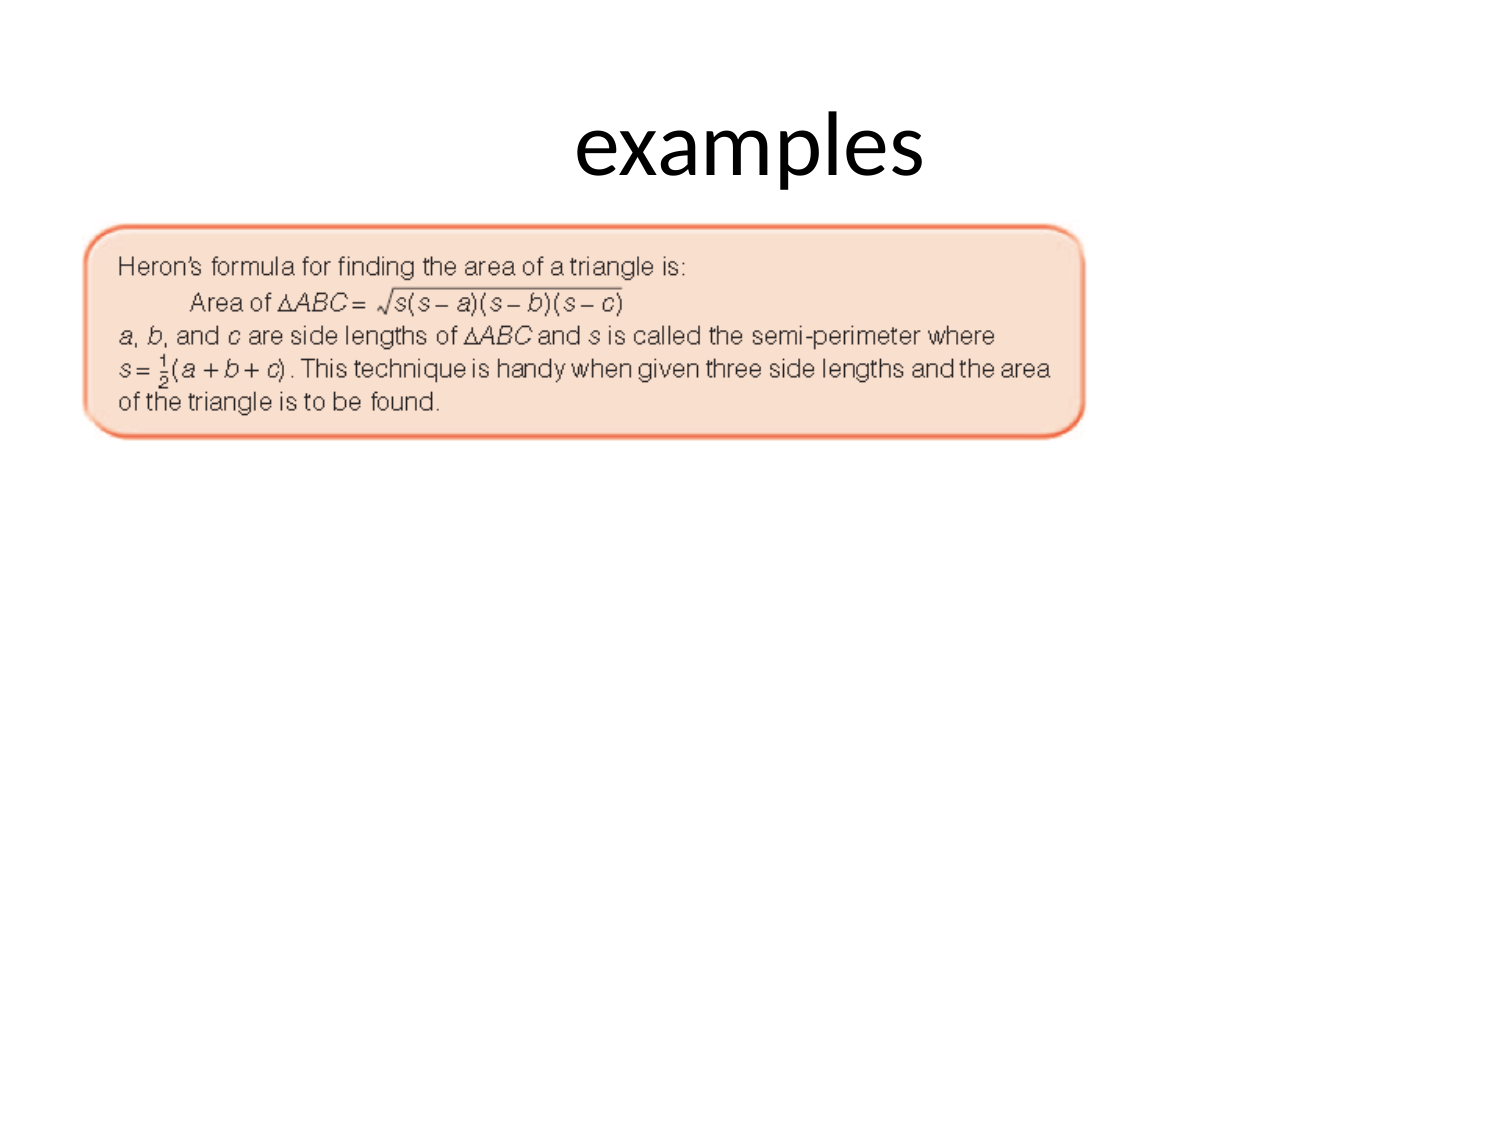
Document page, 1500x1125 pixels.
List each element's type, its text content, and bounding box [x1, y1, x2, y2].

picture [76, 219, 1088, 447]
title examples [75, 45, 1425, 233]
